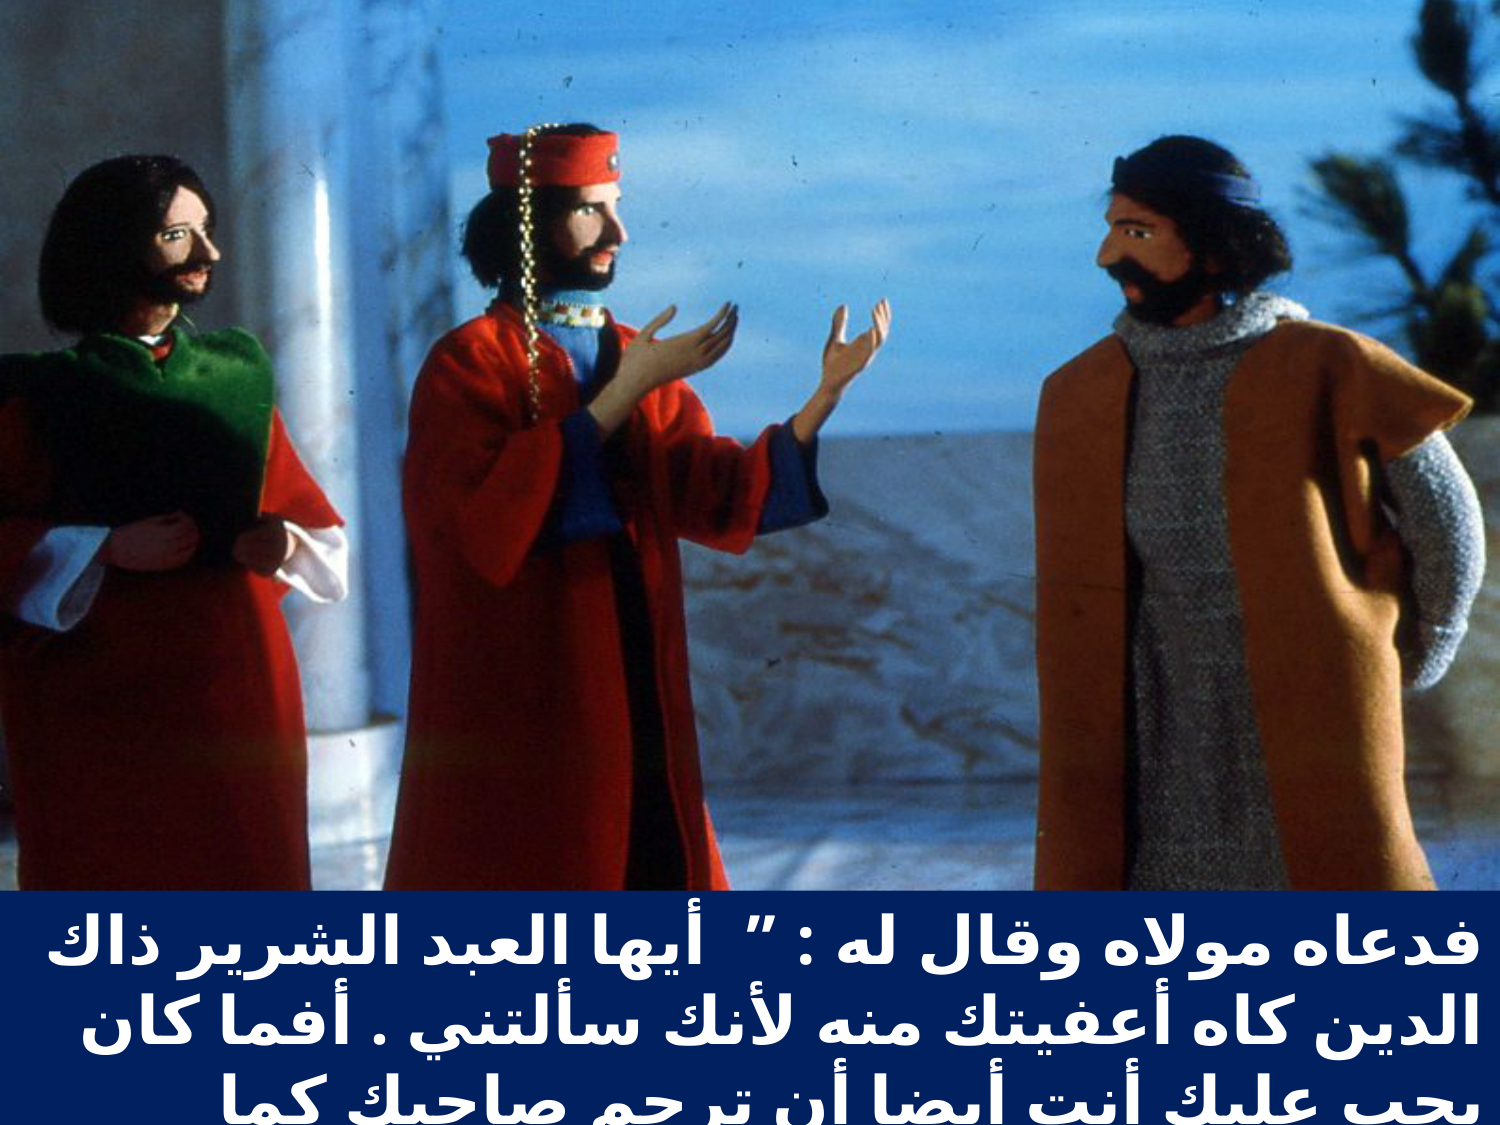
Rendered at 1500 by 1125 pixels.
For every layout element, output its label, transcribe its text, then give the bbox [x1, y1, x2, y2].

picture [0, 0, 1500, 891]
text_box فدعاه مولاه وقال له : ” أيها العبد الشرير ذاك الدين كاه أعفيتك منه لأنك سألتني . أفما كان يجب عليك أنت أيضا أن ترحم صاحبك كما رحمتك أنا ” ؟ [0, 898, 1500, 1125]
